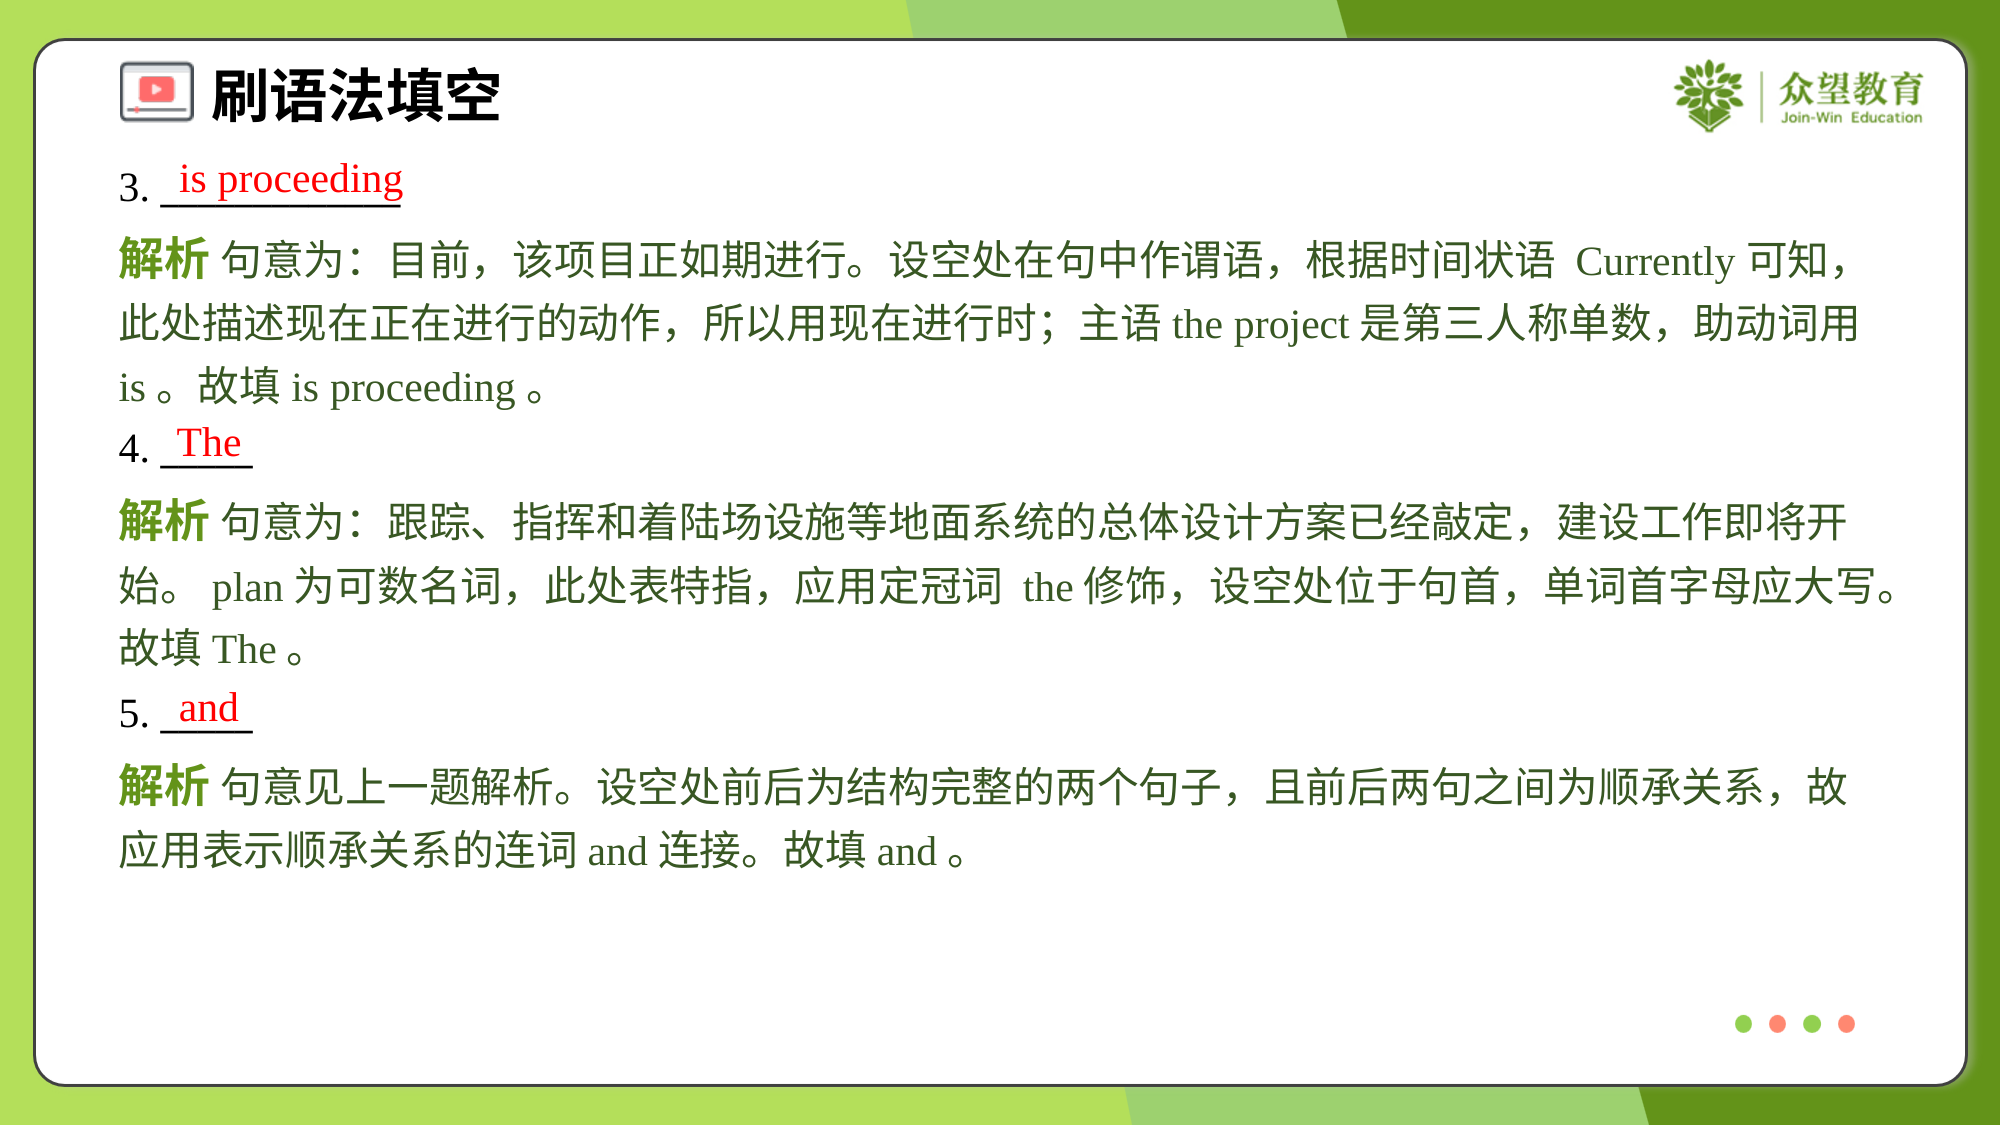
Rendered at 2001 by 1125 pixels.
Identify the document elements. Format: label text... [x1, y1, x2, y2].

text_box 3. _____________ [118, 146, 1883, 204]
text_box 解析 句意为：目前，该项目正如期进行。设空处在句中作谓语，根据时间状语 Currently可知，此处描述现在正在进行的动作，所以用现在进行时；主语the project是第三人称单数，助动词用is。故填is proceeding。 [118, 215, 1883, 405]
text_box 解析 句意见上一题解析。设空处前后为结构完整的两个句子，且前后两句之间为顺承关系，故应用表示顺承关系的连词and连接。故填and。 [118, 742, 1883, 870]
text_box 解析 句意为：跟踪、指挥和着陆场设施等地面系统的总体设计方案已经敲定，建设工作即将开始。plan为可数名词，此处表特指，应用定冠词 the修饰，设空处位于句首，单词首字母应大写。故填The。 [118, 478, 1883, 668]
picture [0, 0, 2000, 1125]
text_box is proceeding [170, 138, 413, 196]
text_box and [174, 667, 244, 725]
text_box 4. _____ [118, 408, 1883, 466]
text_box The [172, 402, 247, 460]
text_box 5. _____ [118, 673, 1883, 731]
